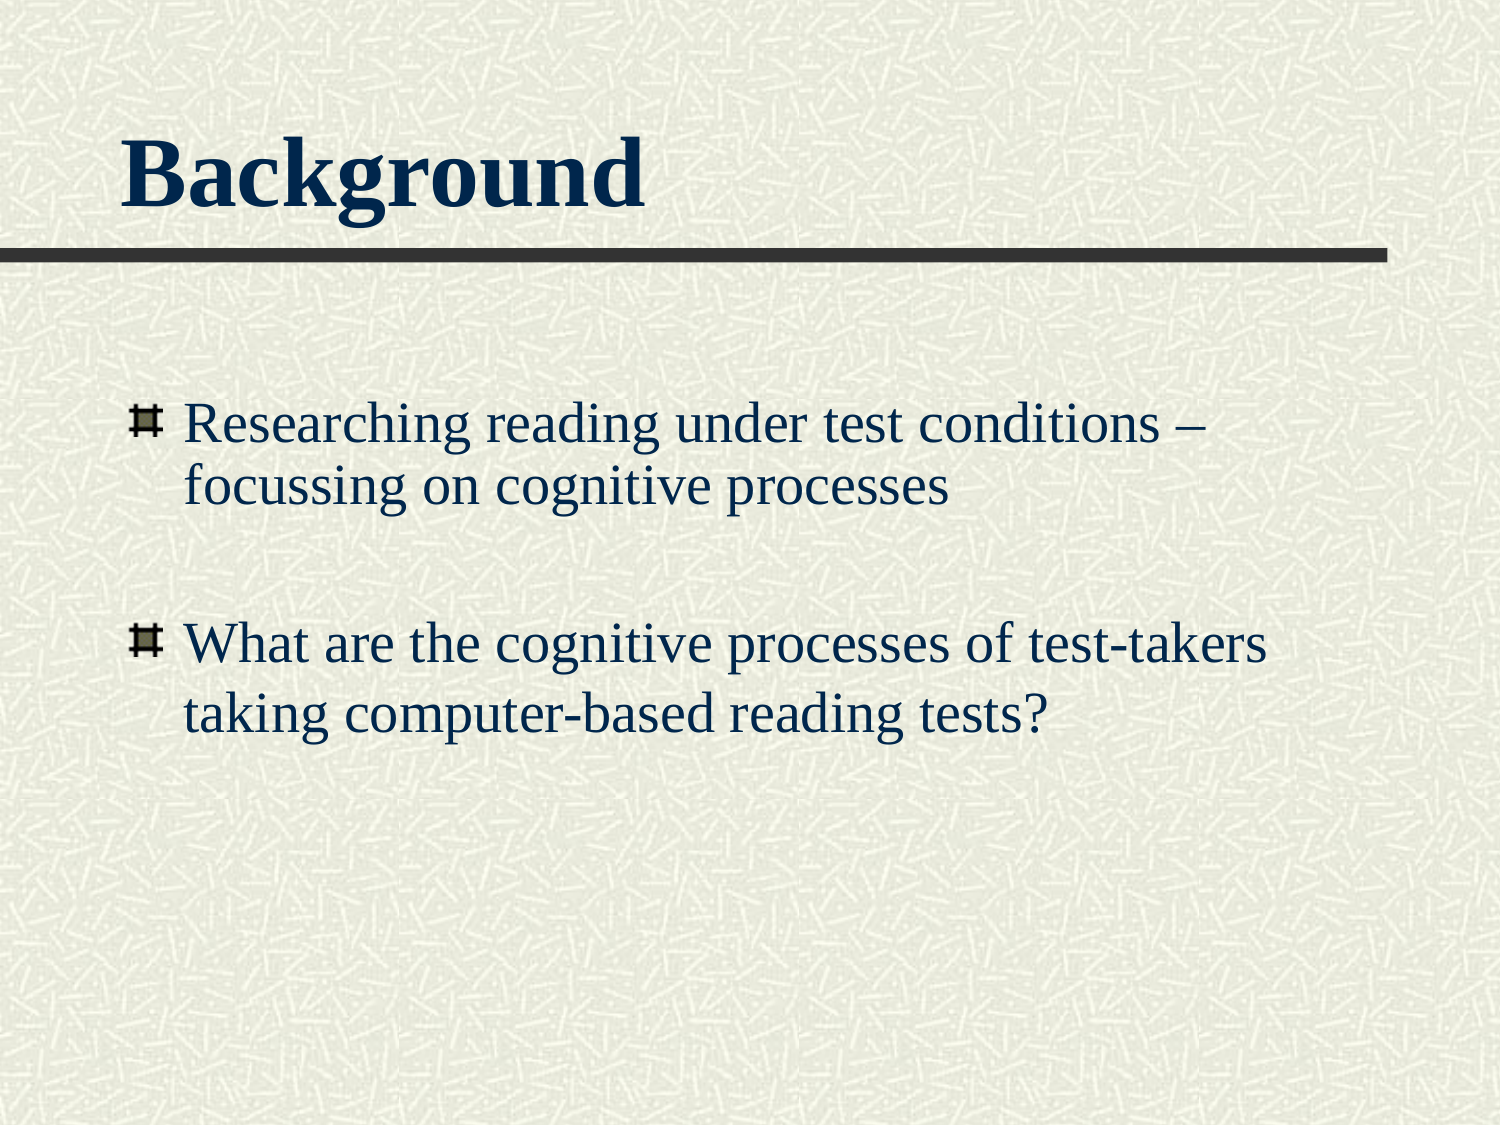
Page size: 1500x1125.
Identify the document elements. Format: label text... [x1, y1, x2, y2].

list Researching reading under test conditions – focussing on cognitive processes What are the cognitive processes of test-takers taking computer-based reading tests? [112, 312, 1388, 1000]
title Background [105, 46, 1455, 235]
picture [0, 0, 1500, 1125]
